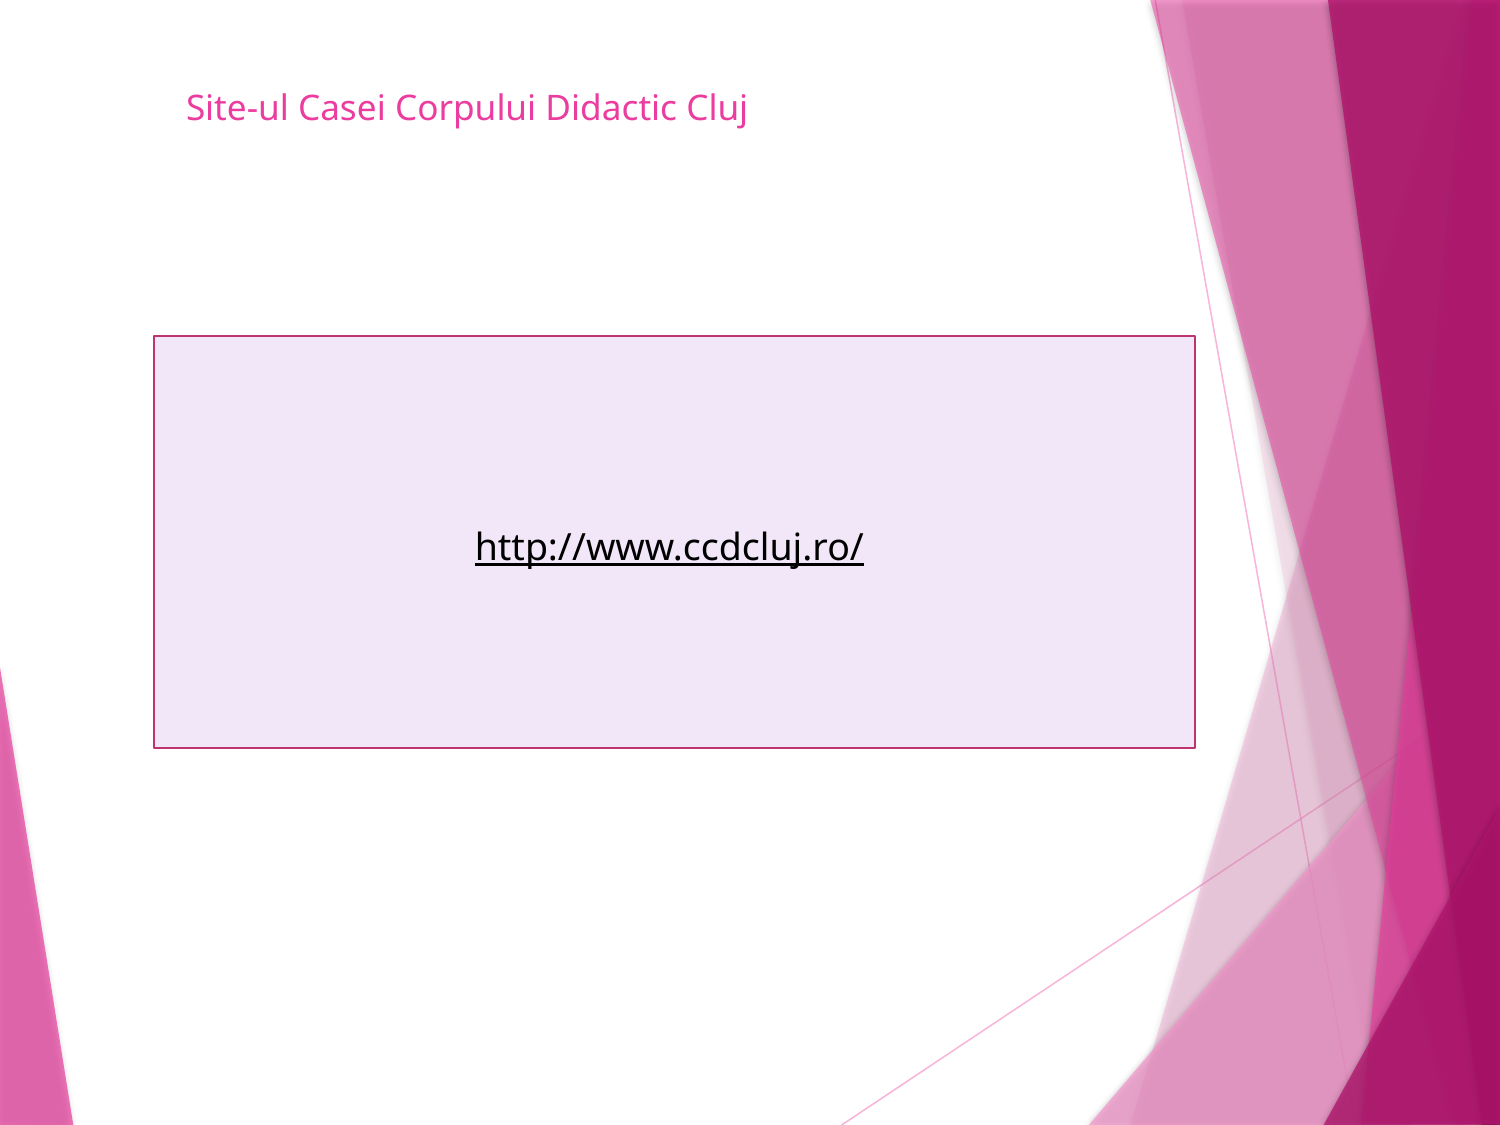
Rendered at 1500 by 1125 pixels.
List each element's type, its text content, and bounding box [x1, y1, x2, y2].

title Site-ul Casei Corpului Didactic Cluj [171, 78, 1436, 179]
list http://www.ccdcluj.ro/ [153, 335, 1196, 749]
